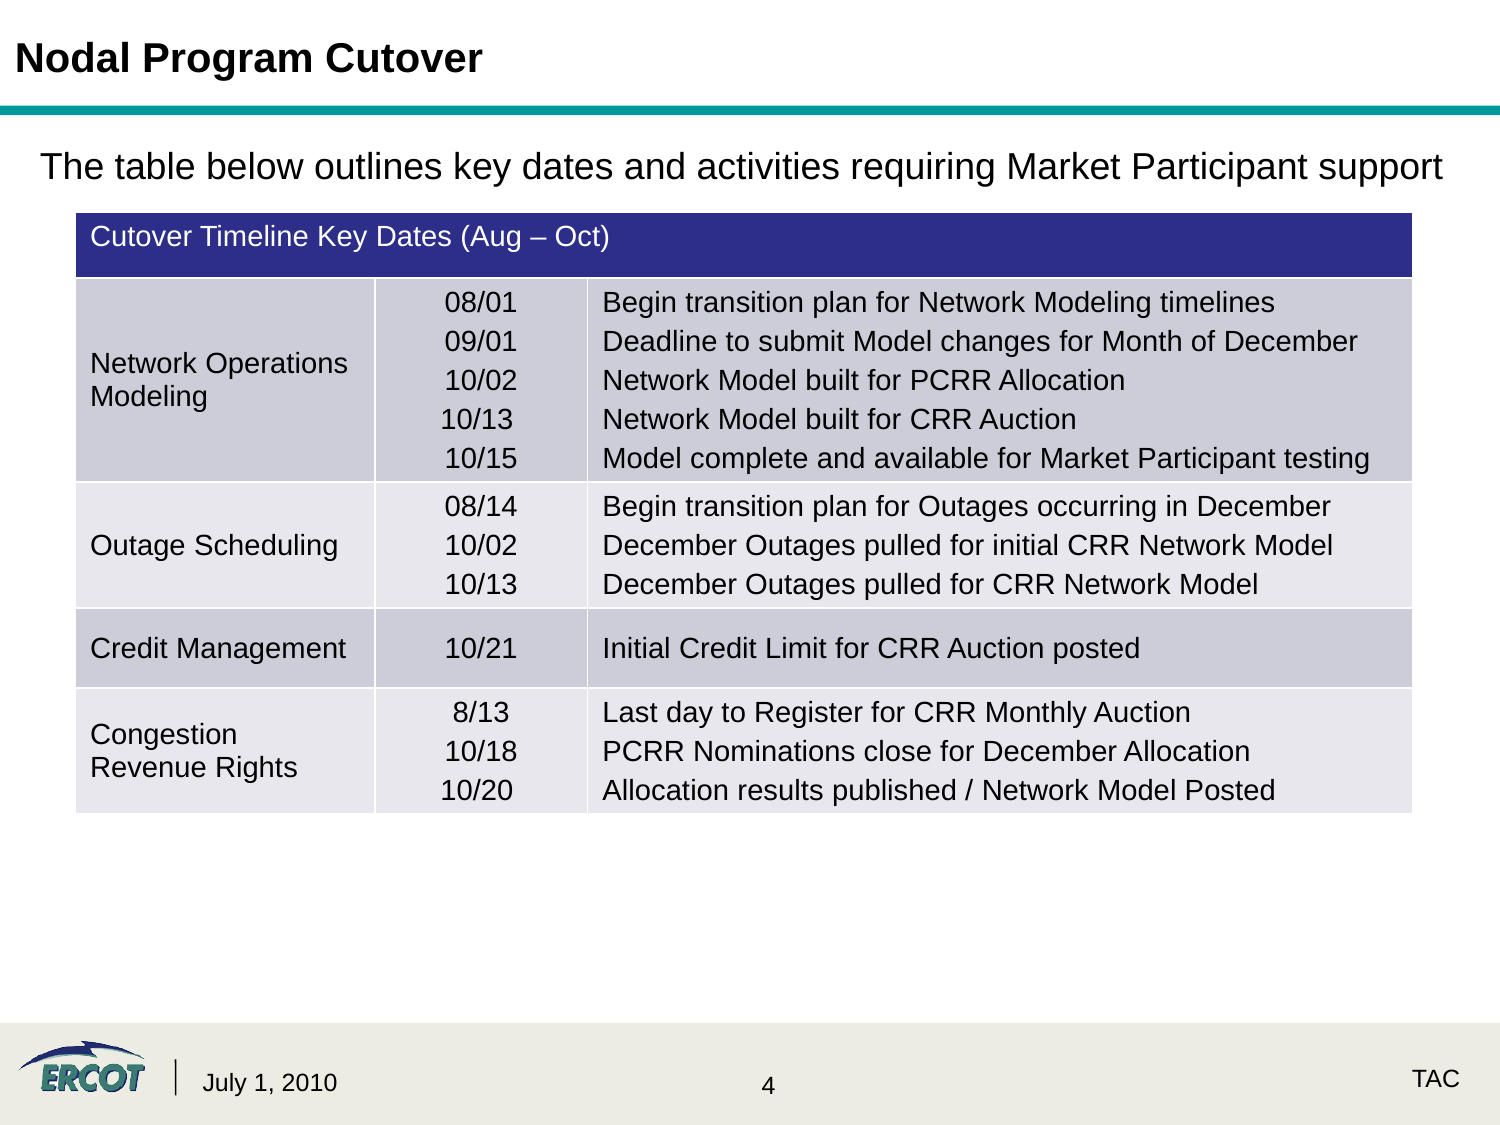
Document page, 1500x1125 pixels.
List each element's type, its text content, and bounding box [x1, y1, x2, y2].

table_cell Initial Credit Limit for CRR Auction posted [588, 609, 1412, 687]
table_header Cutover Timeline Key Dates (Aug – Oct) [76, 213, 1412, 277]
table_cell Outage Scheduling [76, 483, 374, 607]
table_cell 8/13 10/18 10/20 [376, 689, 587, 813]
table_cell 08/01 09/01 10/02 10/13 10/15 [376, 279, 587, 481]
table_cell Credit Management [76, 609, 374, 687]
text_box Nodal Program Cutover [0, 0, 1500, 113]
table_cell Begin transition plan for Outages occurring in December December Outages pulled for initial CRR Network Model December Outages pulled for CRR Network Model [588, 483, 1412, 607]
table_cell Begin transition plan for Network Modeling timelines Deadline to submit Model changes for Month of December Network Model built for PCRR Allocation Network Model built for CRR Auction Model complete and available for Market Participant testing [588, 279, 1412, 481]
table_cell Network Operations Modeling [76, 279, 374, 481]
table_cell 10/21 [376, 609, 587, 687]
table_cell Congestion Revenue Rights [76, 689, 374, 813]
picture [10, 1031, 151, 1111]
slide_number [187, 1059, 538, 1125]
footer TAC [1012, 1054, 1476, 1125]
table_cell Last day to Register for CRR Monthly Auction PCRR Nominations close for December Allocation Allocation results published / Network Model Posted [588, 689, 1412, 813]
table_cell 08/14 10/02 10/13 [376, 483, 587, 607]
text_box The table below outlines key dates and activities requiring Market Participant support [24, 134, 1500, 194]
